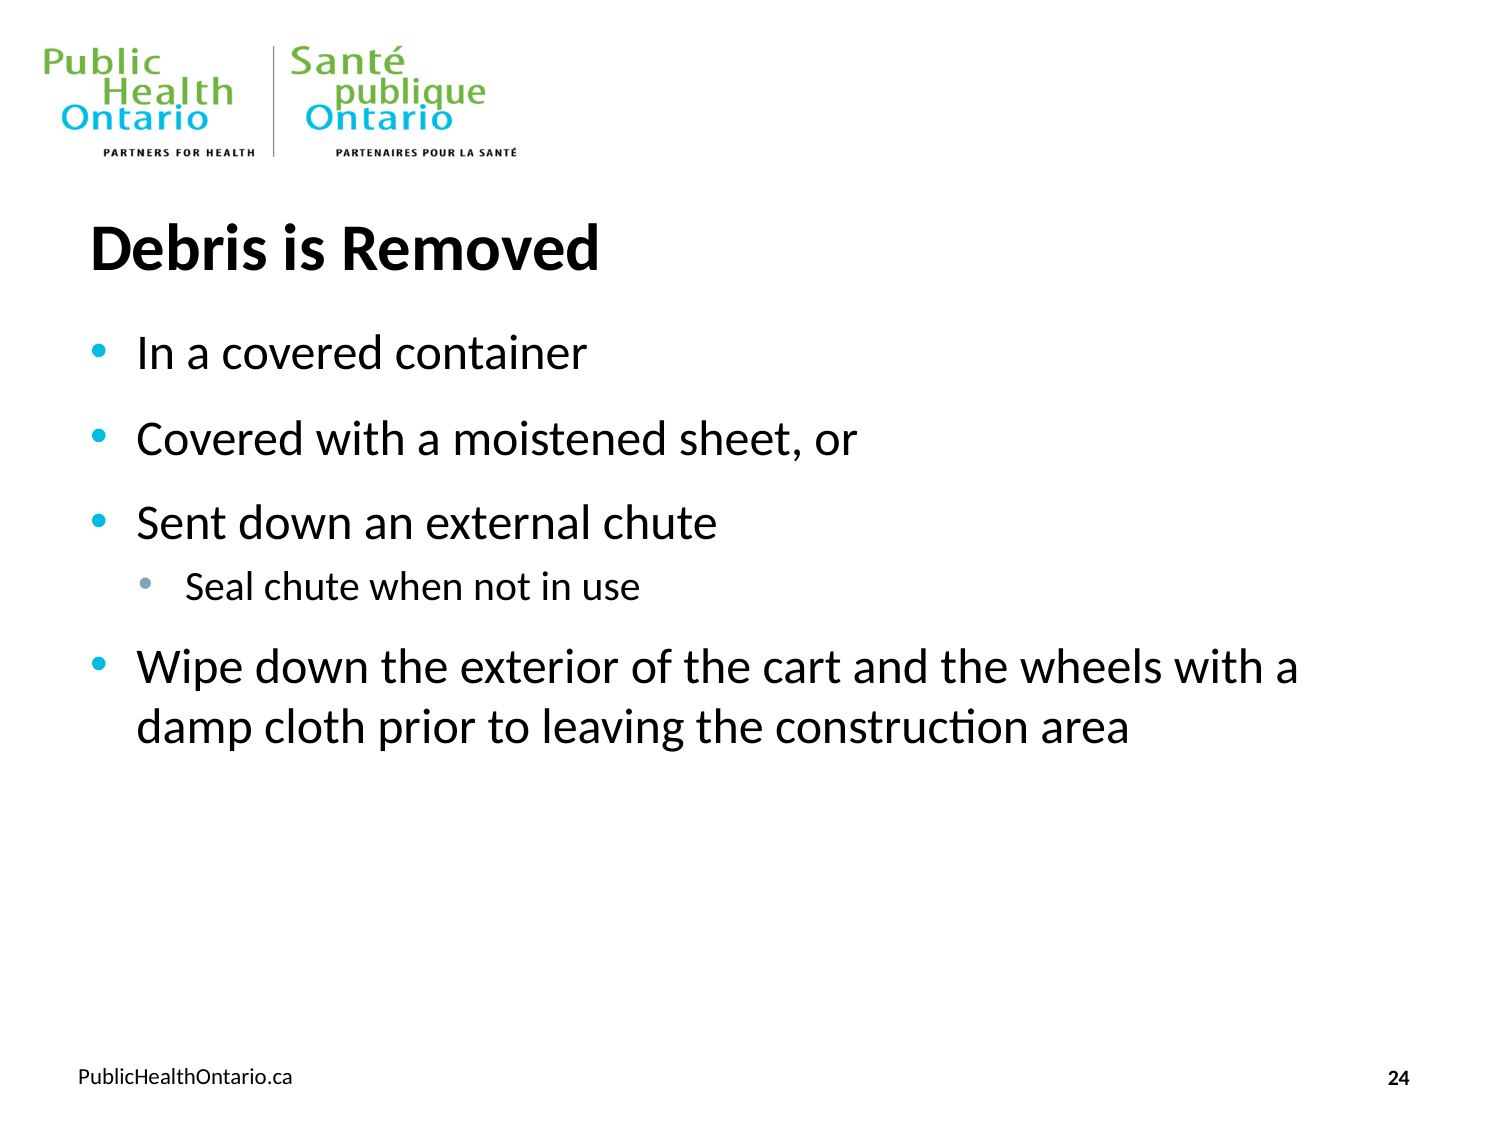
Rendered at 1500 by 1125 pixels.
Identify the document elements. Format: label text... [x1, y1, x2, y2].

title Debris is Removed [75, 187, 1425, 300]
picture [37, 37, 525, 165]
list In a covered container Covered with a moistened sheet, or Sent down an external chute Seal chute when not in use Wipe down the exterior of the cart and the wheels with a damp cloth prior to leaving the construction area [75, 312, 1425, 1038]
slide_number 24 [1287, 1057, 1425, 1096]
